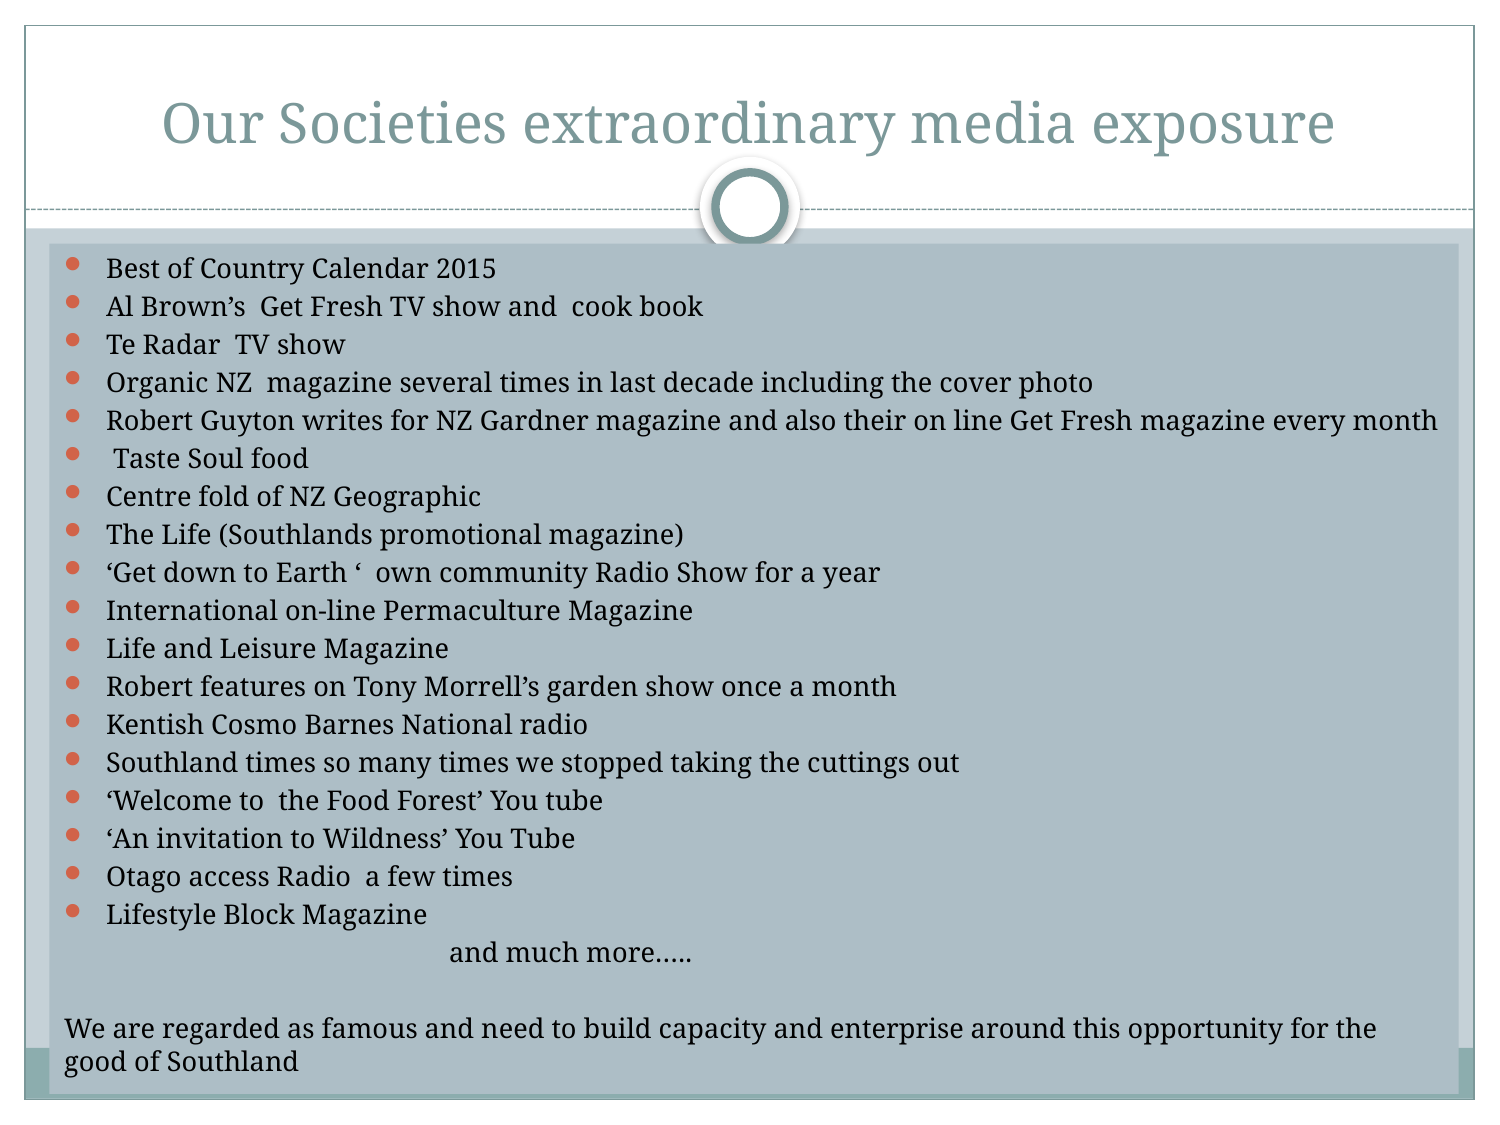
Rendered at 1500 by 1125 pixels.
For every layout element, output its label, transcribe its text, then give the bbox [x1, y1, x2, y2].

title Our Societies extraordinary media exposure [49, 37, 1450, 162]
list Best of Country Calendar 2015 Al Brown’s Get Fresh TV show and cook book Te Radar TV show Organic NZ magazine several times in last decade including the cover photo Robert Guyton writes for NZ Gardner magazine and also their on line Get Fresh magazine every month Taste Soul food Centre fold of NZ Geographic The Life (Southlands promotional magazine) ‘Get down to Earth ‘ own community Radio Show for a year International on-line Permaculture Magazine Life and Leisure Magazine Robert features on Tony Morrell’s garden show once a month Kentish Cosmo Barnes National radio Southland times so many times we stopped taking the cuttings out ‘Welcome to the Food Forest’ You tube ‘An invitation to Wildness’ You Tube Otago access Radio a few times Lifestyle Block Magazine and much more….. We are regarded as famous and need to build capacity and enterprise around this opportunity for the good of Southland [49, 243, 1459, 1094]
